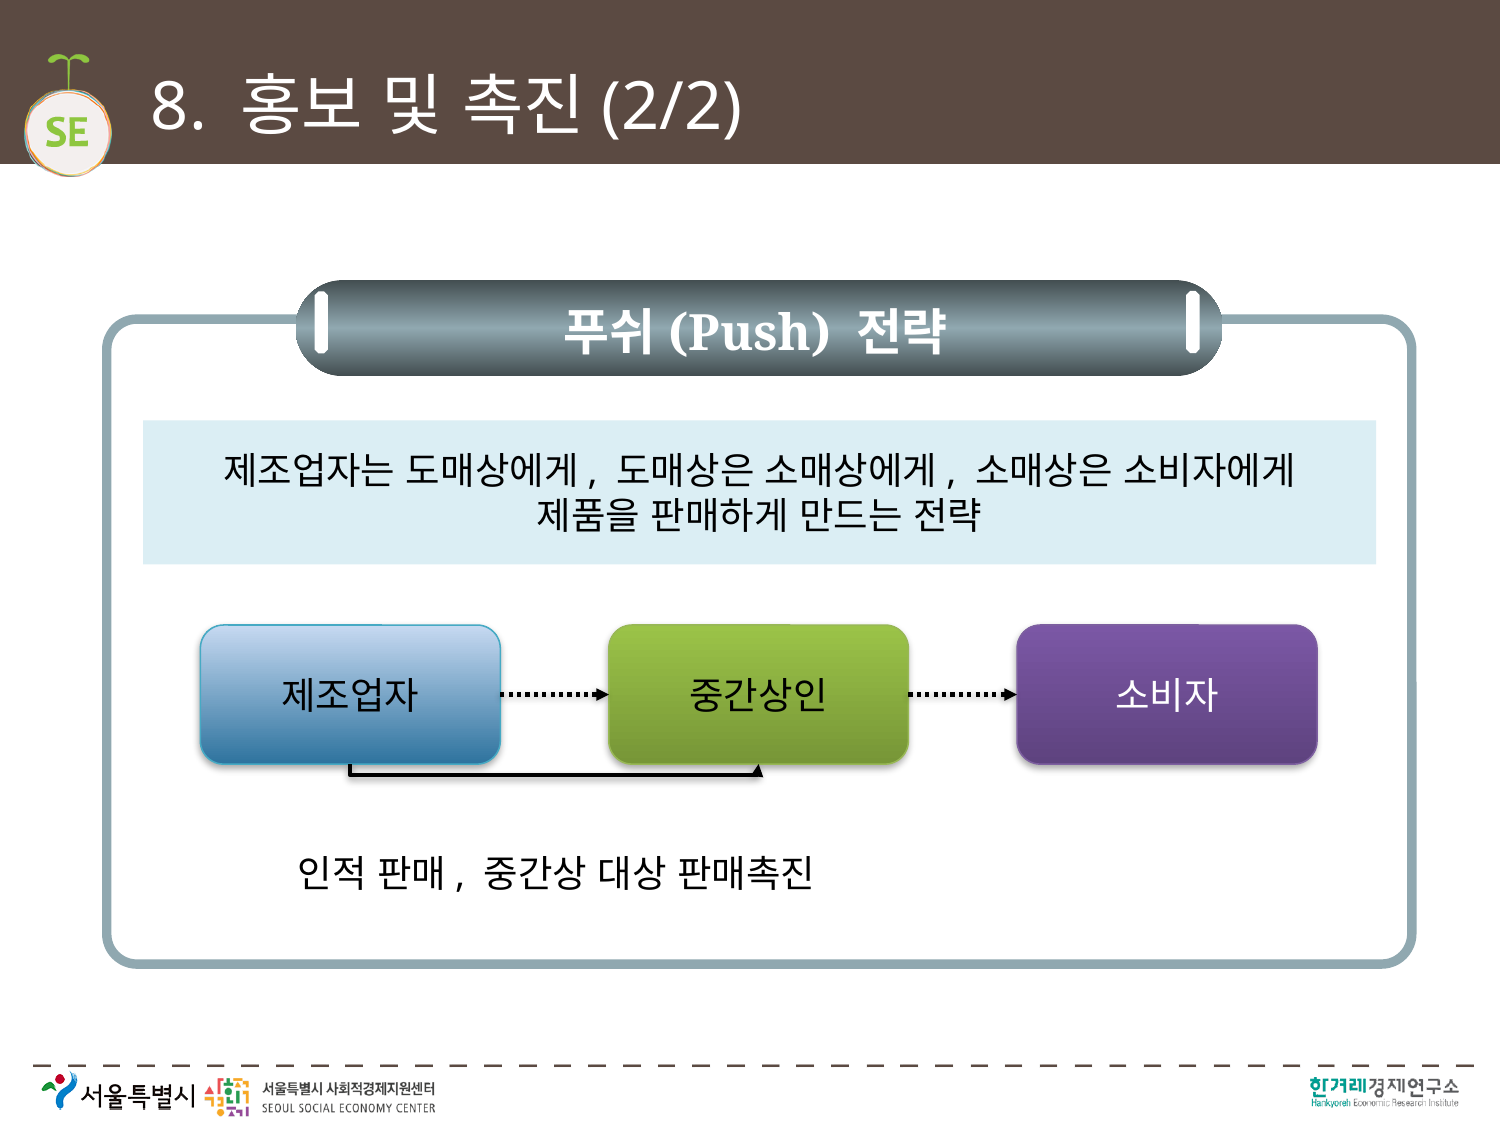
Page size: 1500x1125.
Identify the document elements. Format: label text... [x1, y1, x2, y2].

text_box [106, 319, 1412, 965]
text_box 복합 모델 [548, 695, 554, 965]
text_box 푸쉬(Push) 전략 [327, 292, 1185, 368]
picture [0, 0, 1500, 1125]
text_box [295, 280, 1223, 377]
text_box [314, 291, 327, 354]
title 8. 홍보 및 촉진(2/2) [135, 45, 1463, 161]
text_box 복합 모델 [557, 695, 562, 965]
text_box 복합 모델 [549, 563, 554, 694]
text_box [1186, 290, 1200, 354]
